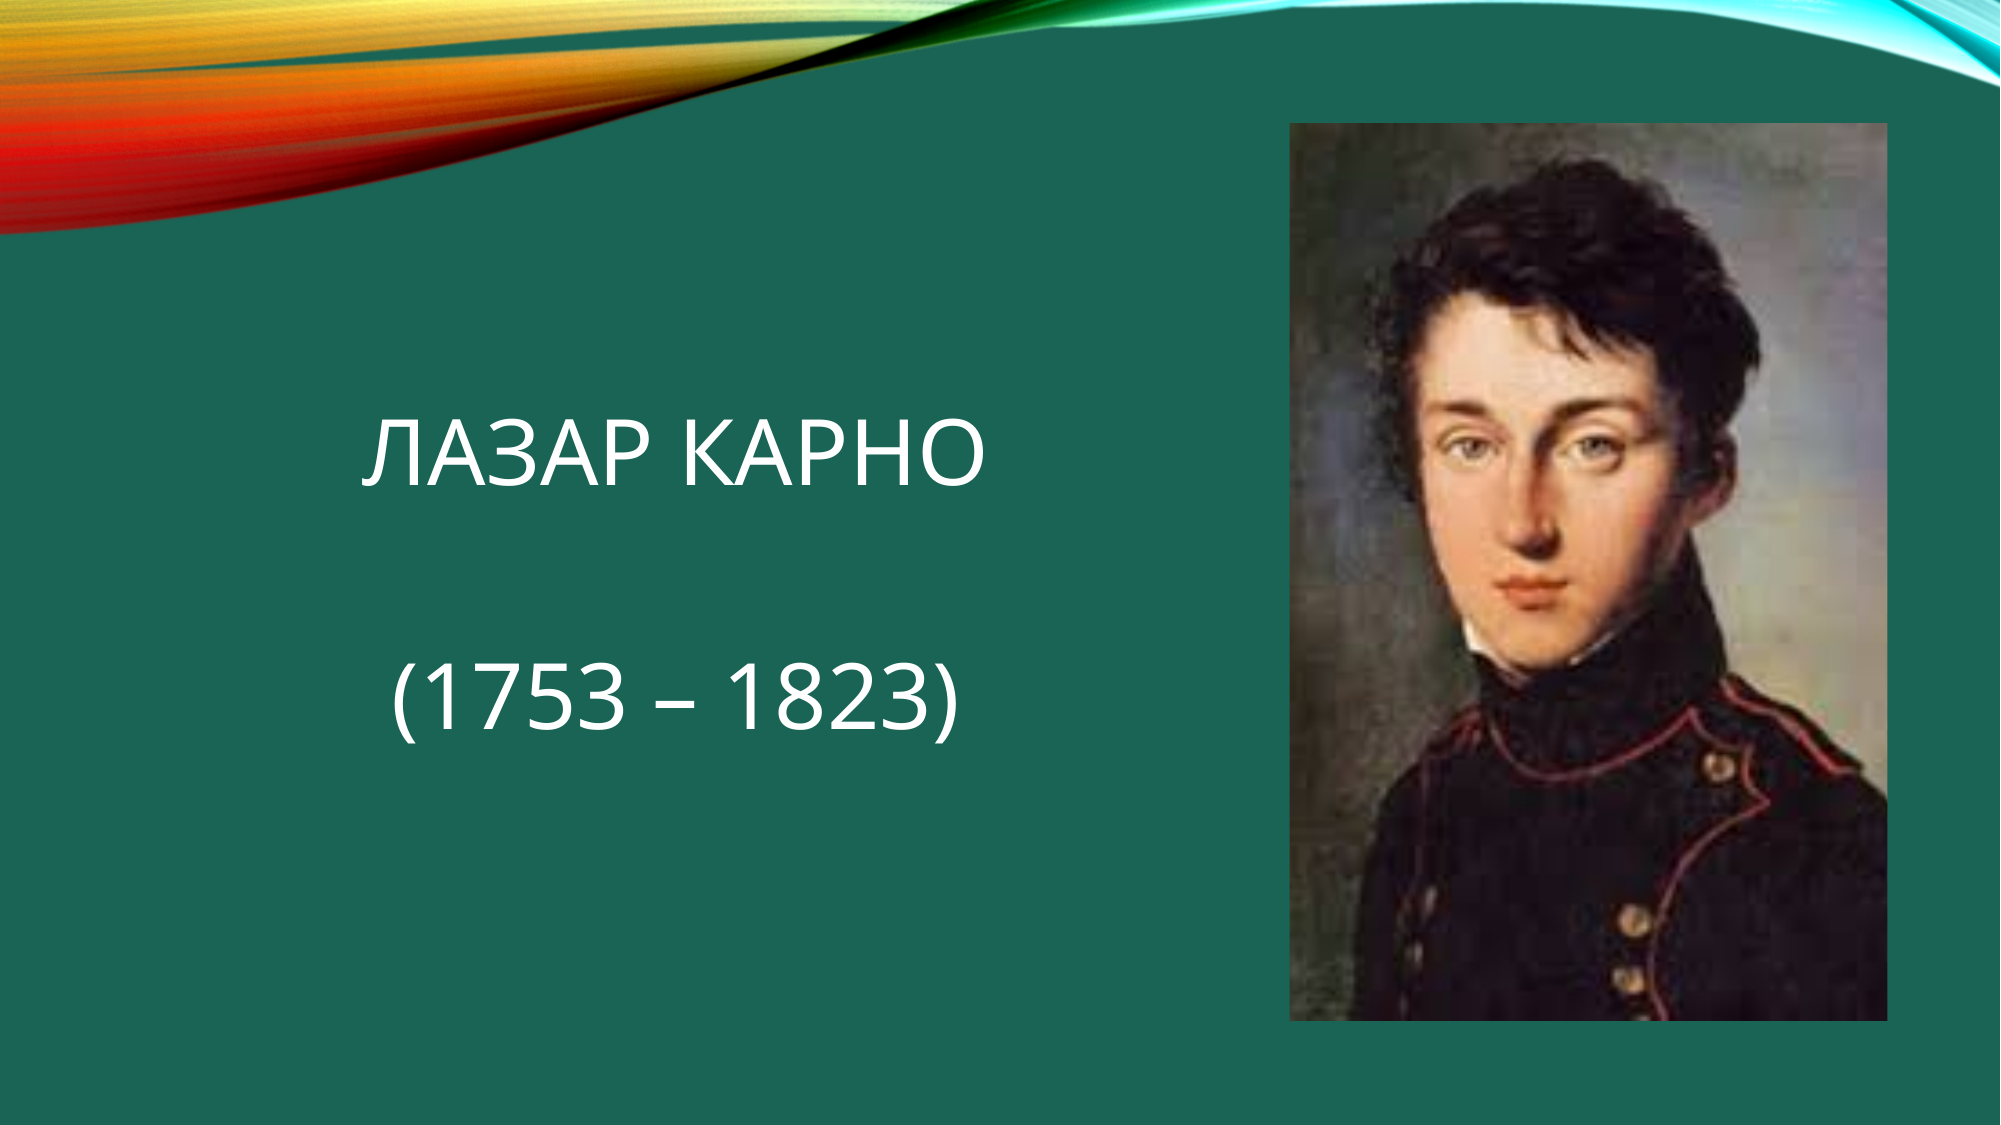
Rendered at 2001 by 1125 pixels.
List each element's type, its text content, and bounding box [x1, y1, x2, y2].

picture [0, 0, 2000, 1021]
list (1753 – 1823) [112, 512, 1240, 1021]
title Лазар Карно [112, 249, 1240, 512]
